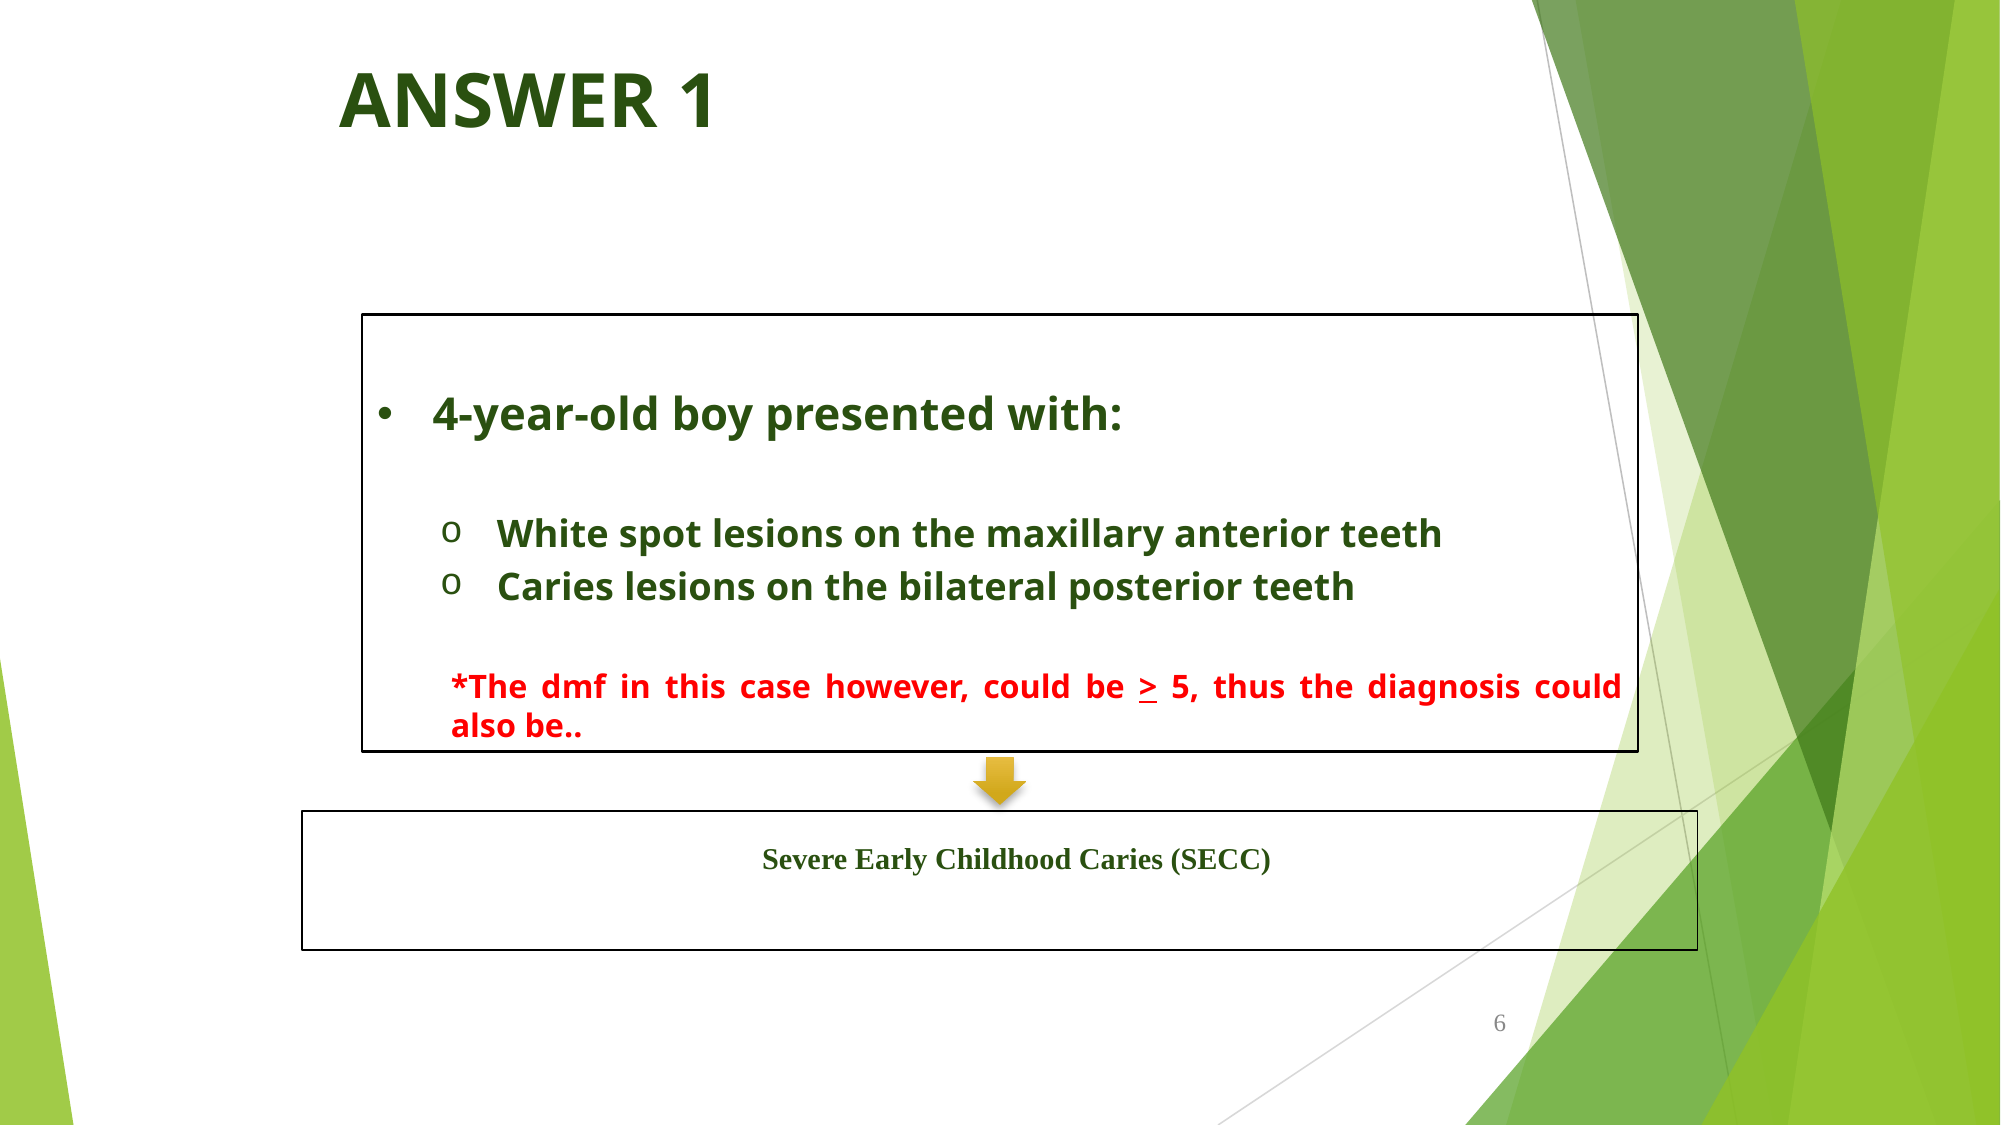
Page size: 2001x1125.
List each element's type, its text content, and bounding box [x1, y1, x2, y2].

text_box 4-year-old boy presented with: White spot lesions on the maxillary anterior teeth Caries lesions on the bilateral posterior teeth *The dmf in this case however, could be > 5, thus the diagnosis could also be.. [362, 314, 1638, 752]
text_box [973, 757, 1027, 805]
title ANSWER 1 [324, 45, 1675, 185]
list Severe Early Childhood Caries (SECC) [302, 810, 1698, 951]
slide_number 6 [1409, 991, 1522, 1051]
